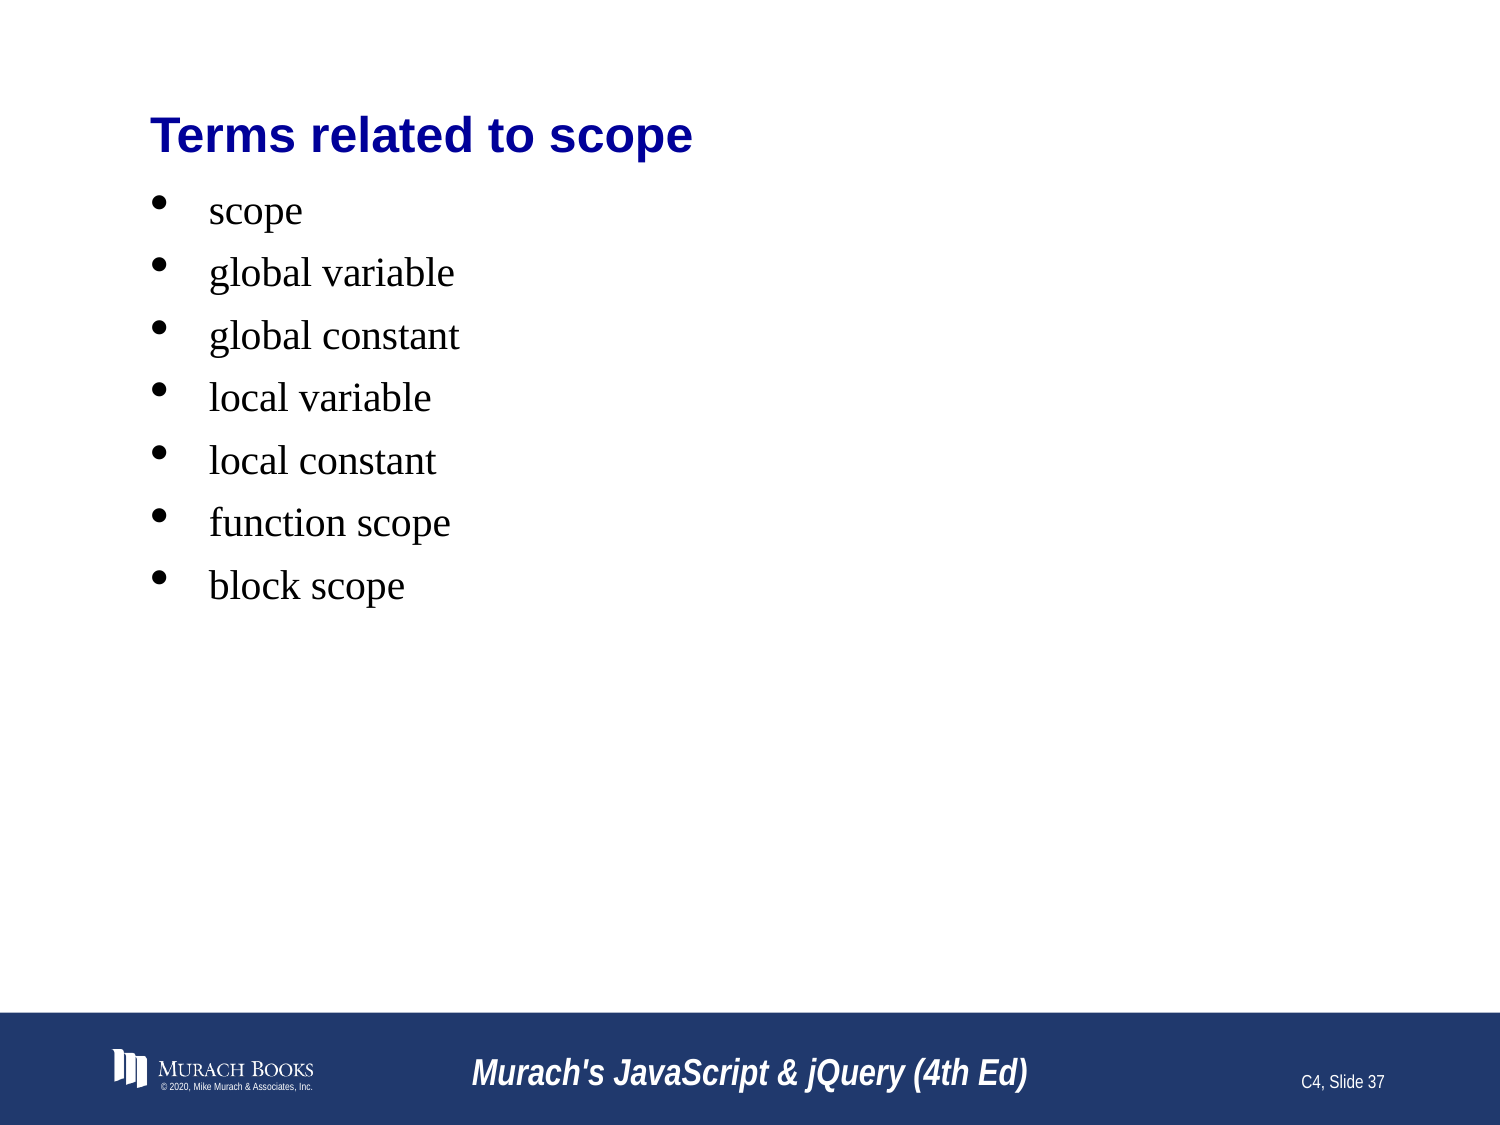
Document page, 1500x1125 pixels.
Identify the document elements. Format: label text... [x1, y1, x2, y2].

slide_number Murach's JavaScript & jQuery (4th Ed) [463, 1025, 1050, 1100]
slide_number C4, Slide 37 [1087, 1025, 1400, 1100]
list scope global variable global constant local variable local constant function scope block scope [137, 174, 1350, 975]
title Terms related to scope [150, 102, 1350, 164]
footer © 2020, Mike Murach & Associates, Inc. [12, 1025, 463, 1100]
